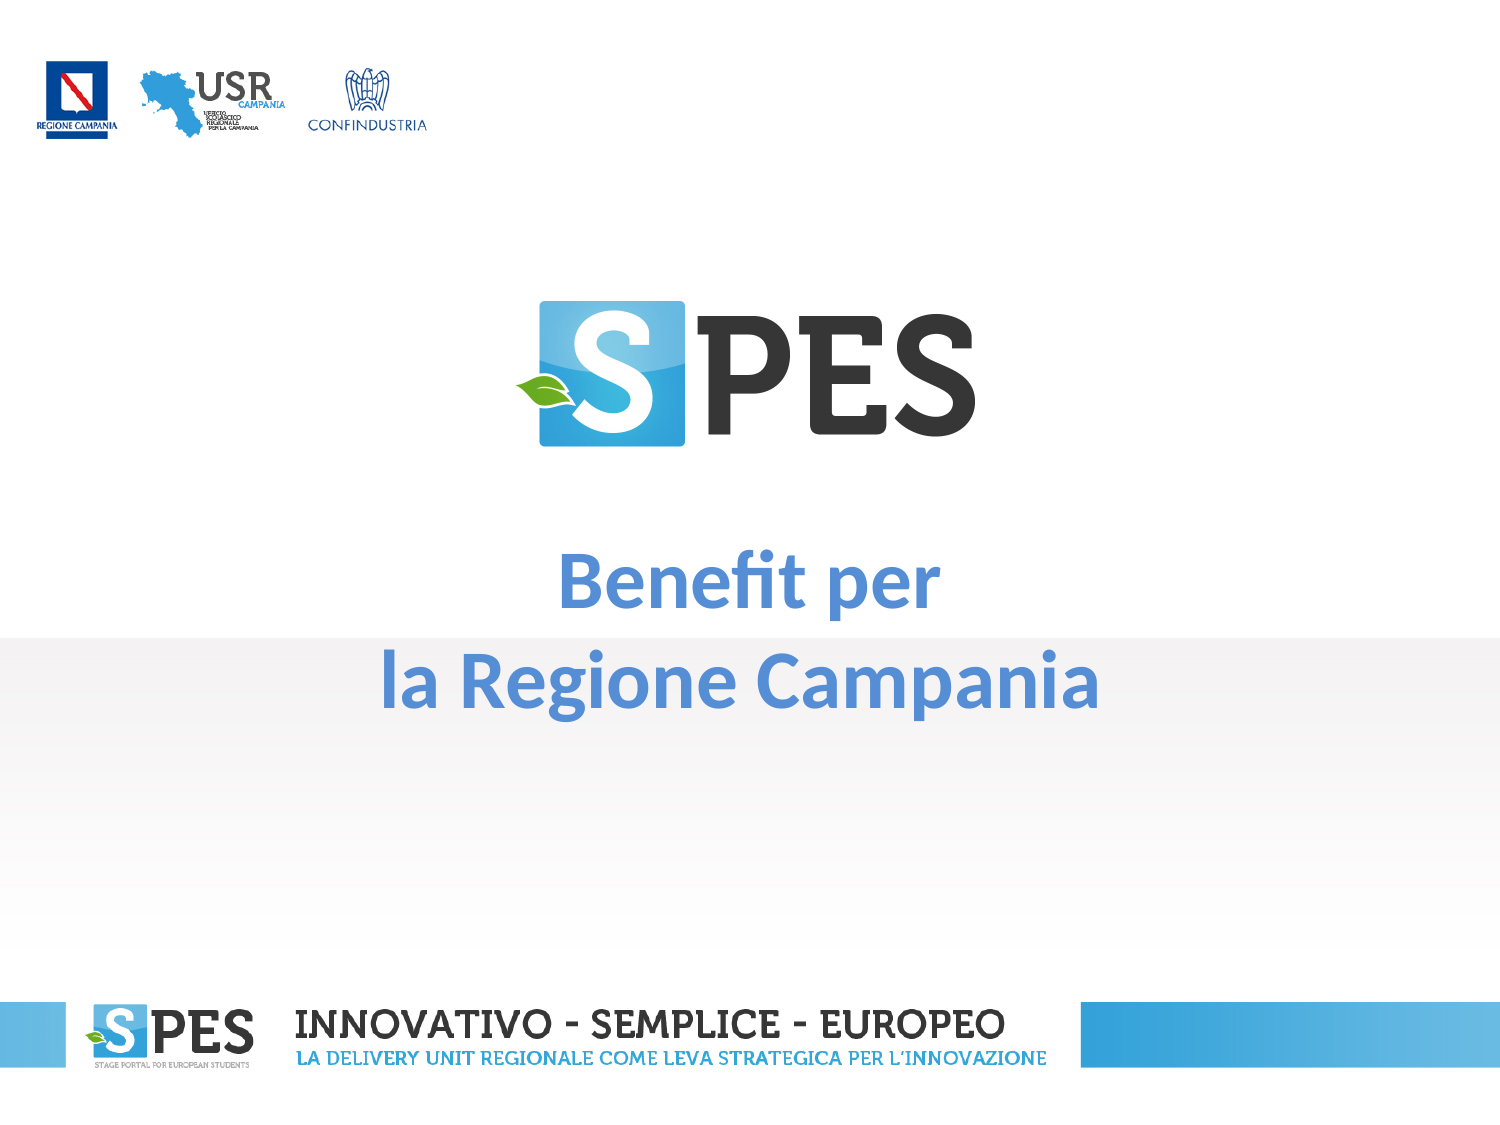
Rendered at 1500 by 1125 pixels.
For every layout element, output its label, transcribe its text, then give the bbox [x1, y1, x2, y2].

title Benefit per la Regione Campania [212, 337, 1288, 813]
picture [0, 32, 1500, 1093]
